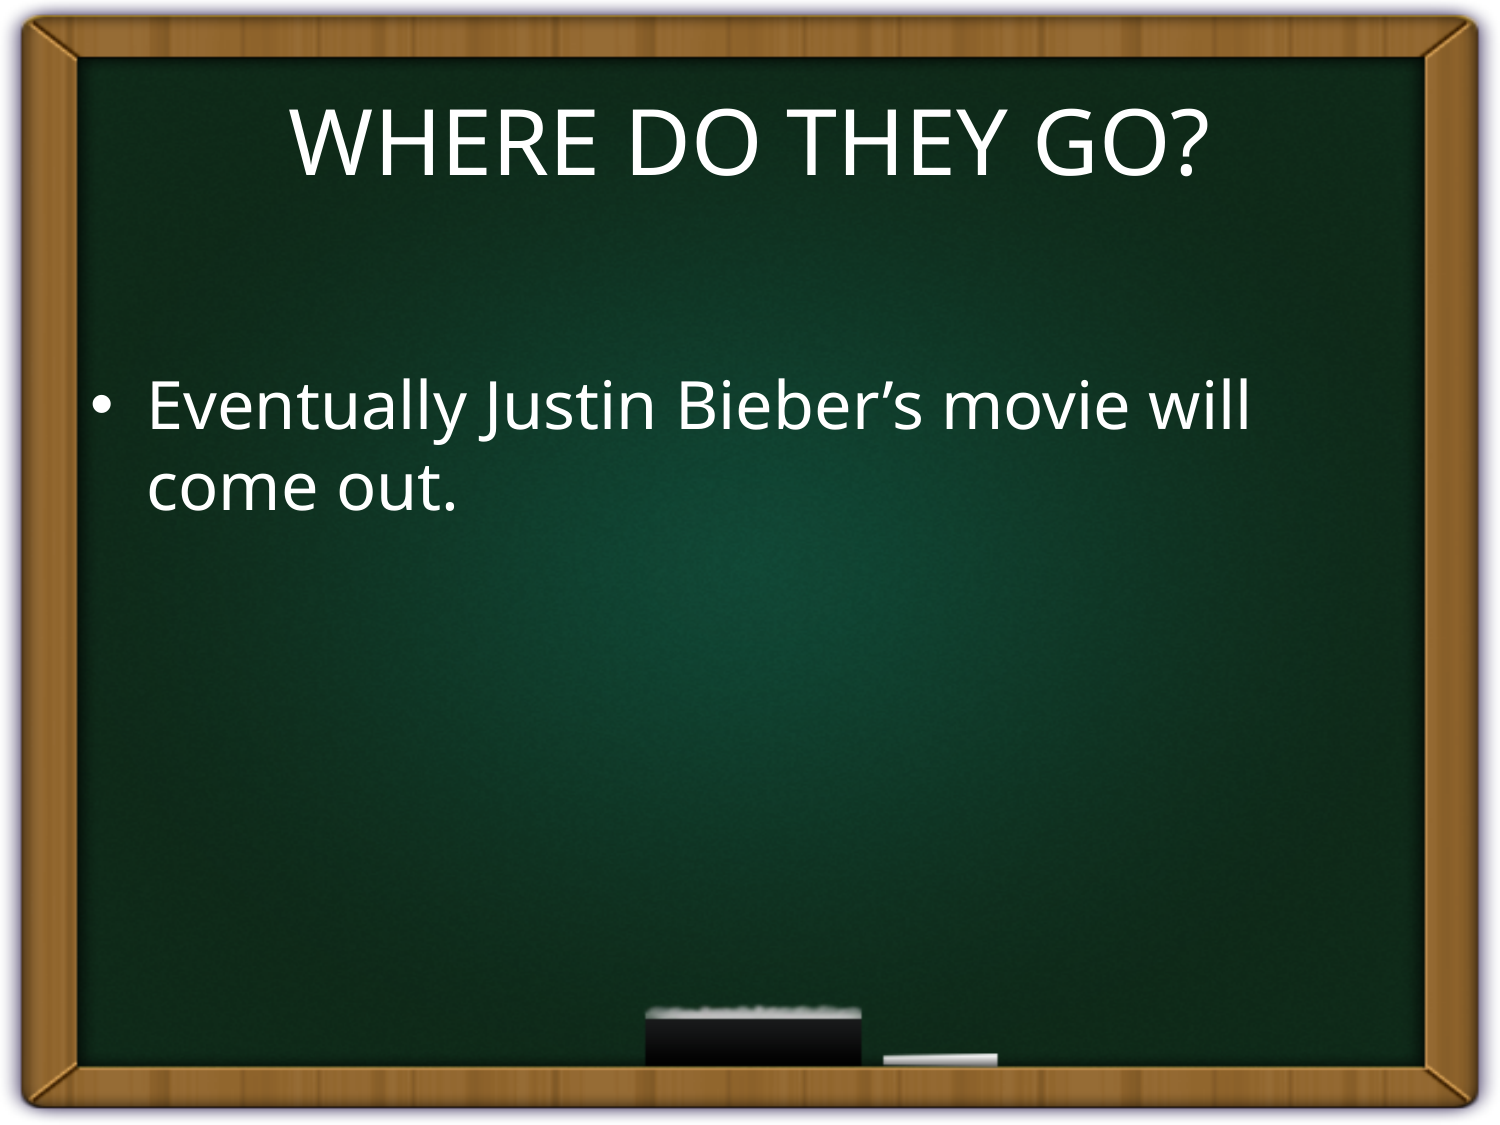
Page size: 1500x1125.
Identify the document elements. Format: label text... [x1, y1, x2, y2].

picture [0, 0, 1500, 1125]
title WHERE DO THEY GO? [75, 45, 1425, 233]
list Eventually Justin Bieber’s movie will come out. [75, 262, 1425, 1005]
